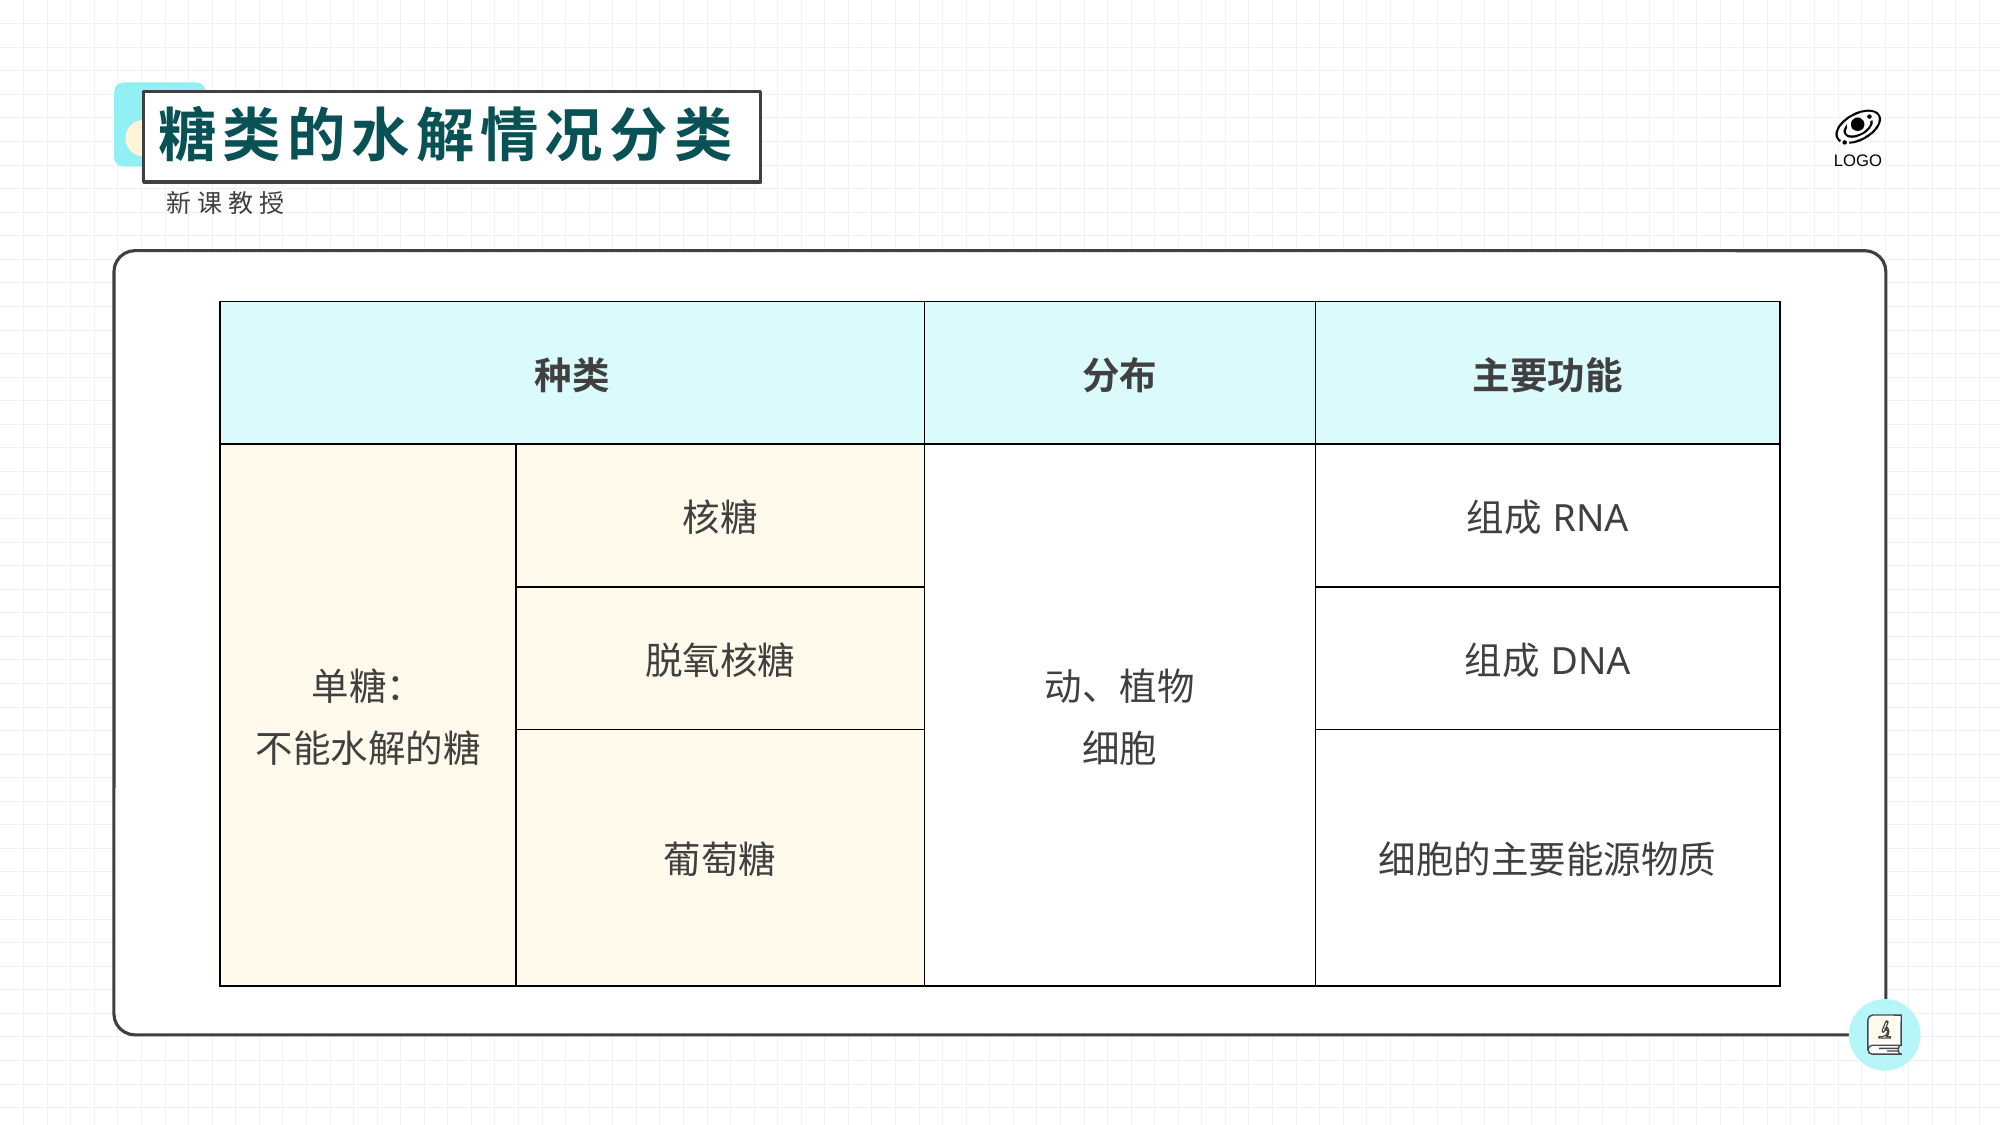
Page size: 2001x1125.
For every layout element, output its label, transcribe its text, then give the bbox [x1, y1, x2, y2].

table_cell 核糖 [517, 445, 924, 586]
table_cell 脱氧核糖 [517, 588, 924, 729]
table_cell 葡萄糖 [517, 730, 924, 985]
list 糖类的水解情况分类 [142, 90, 762, 184]
table_header 主要功能 [1316, 302, 1779, 443]
table_header 种类 [221, 302, 924, 443]
table_cell 细胞的主要能源物质 [1316, 730, 1779, 985]
list 新课教授 [151, 184, 308, 226]
table_header 分布 [925, 302, 1315, 443]
table_cell 单糖： 不能水解的糖 [221, 445, 515, 985]
table_cell 组成DNA [1316, 588, 1779, 729]
picture [1831, 100, 1885, 154]
table_cell 动、植物 细胞 [925, 445, 1315, 985]
table_cell 组成RNA [1316, 445, 1779, 586]
